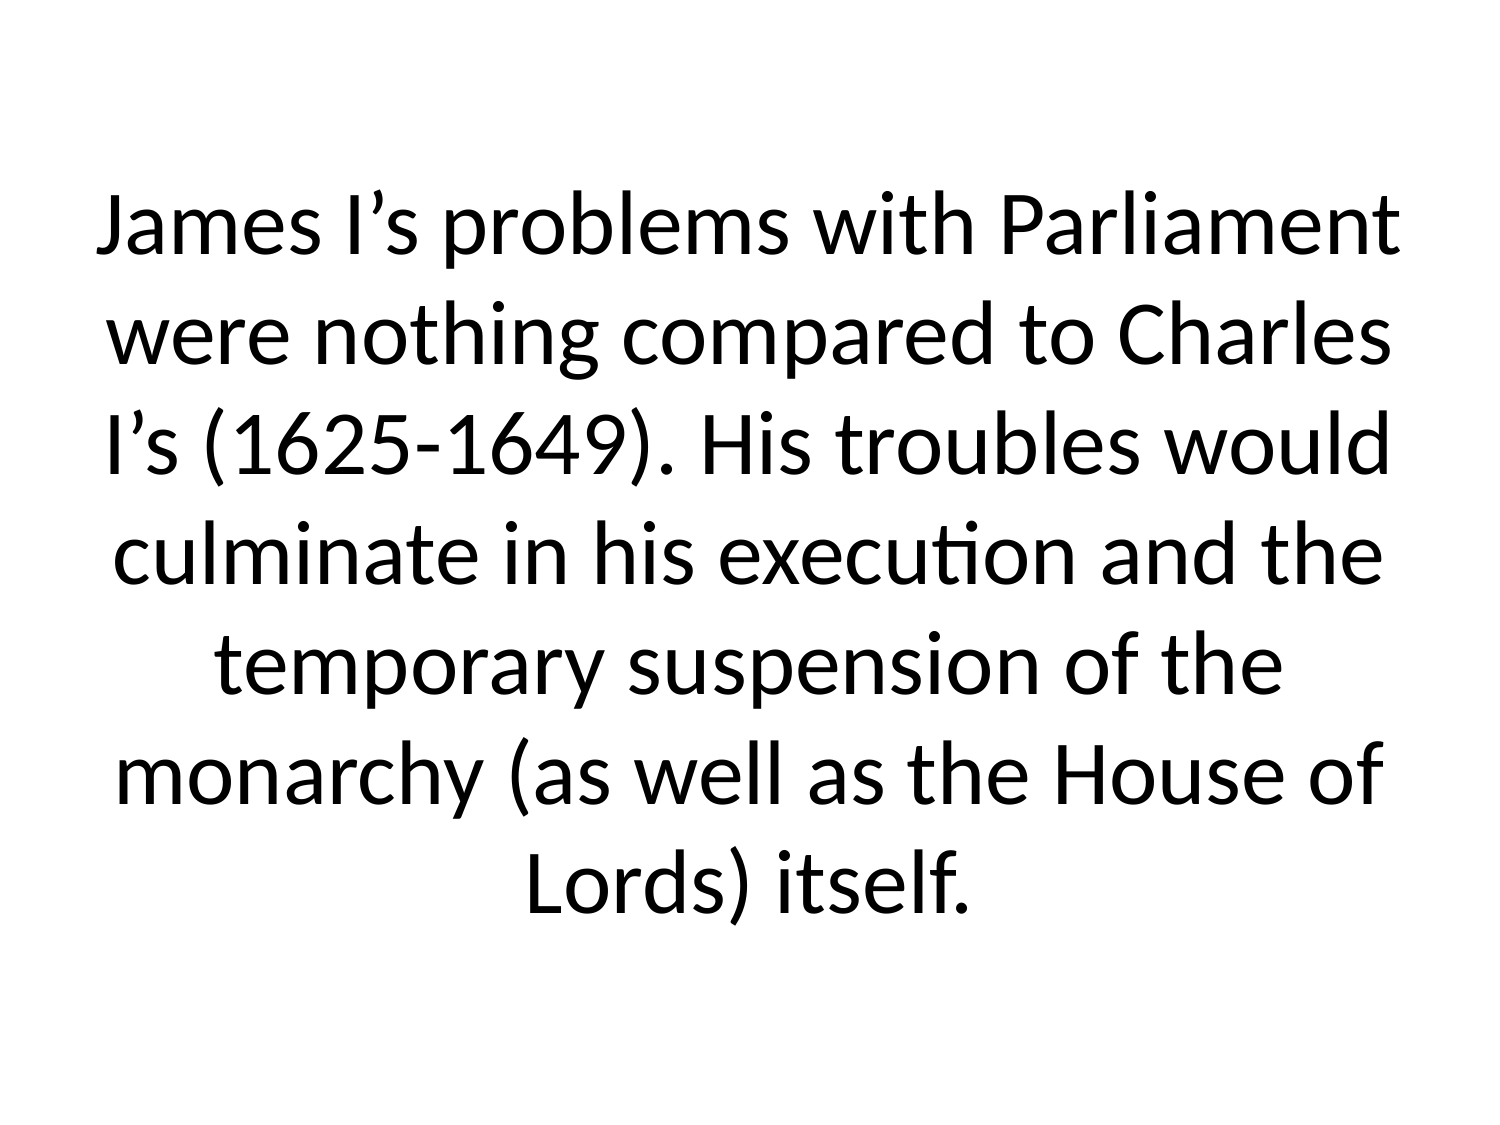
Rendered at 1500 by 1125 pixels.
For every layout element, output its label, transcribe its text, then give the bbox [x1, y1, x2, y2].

title James I’s problems with Parliament were nothing compared to Charles I’s (1625-1649). His troubles would culminate in his execution and the temporary suspension of the monarchy (as well as the House of Lords) itself. [74, 44, 1426, 1051]
